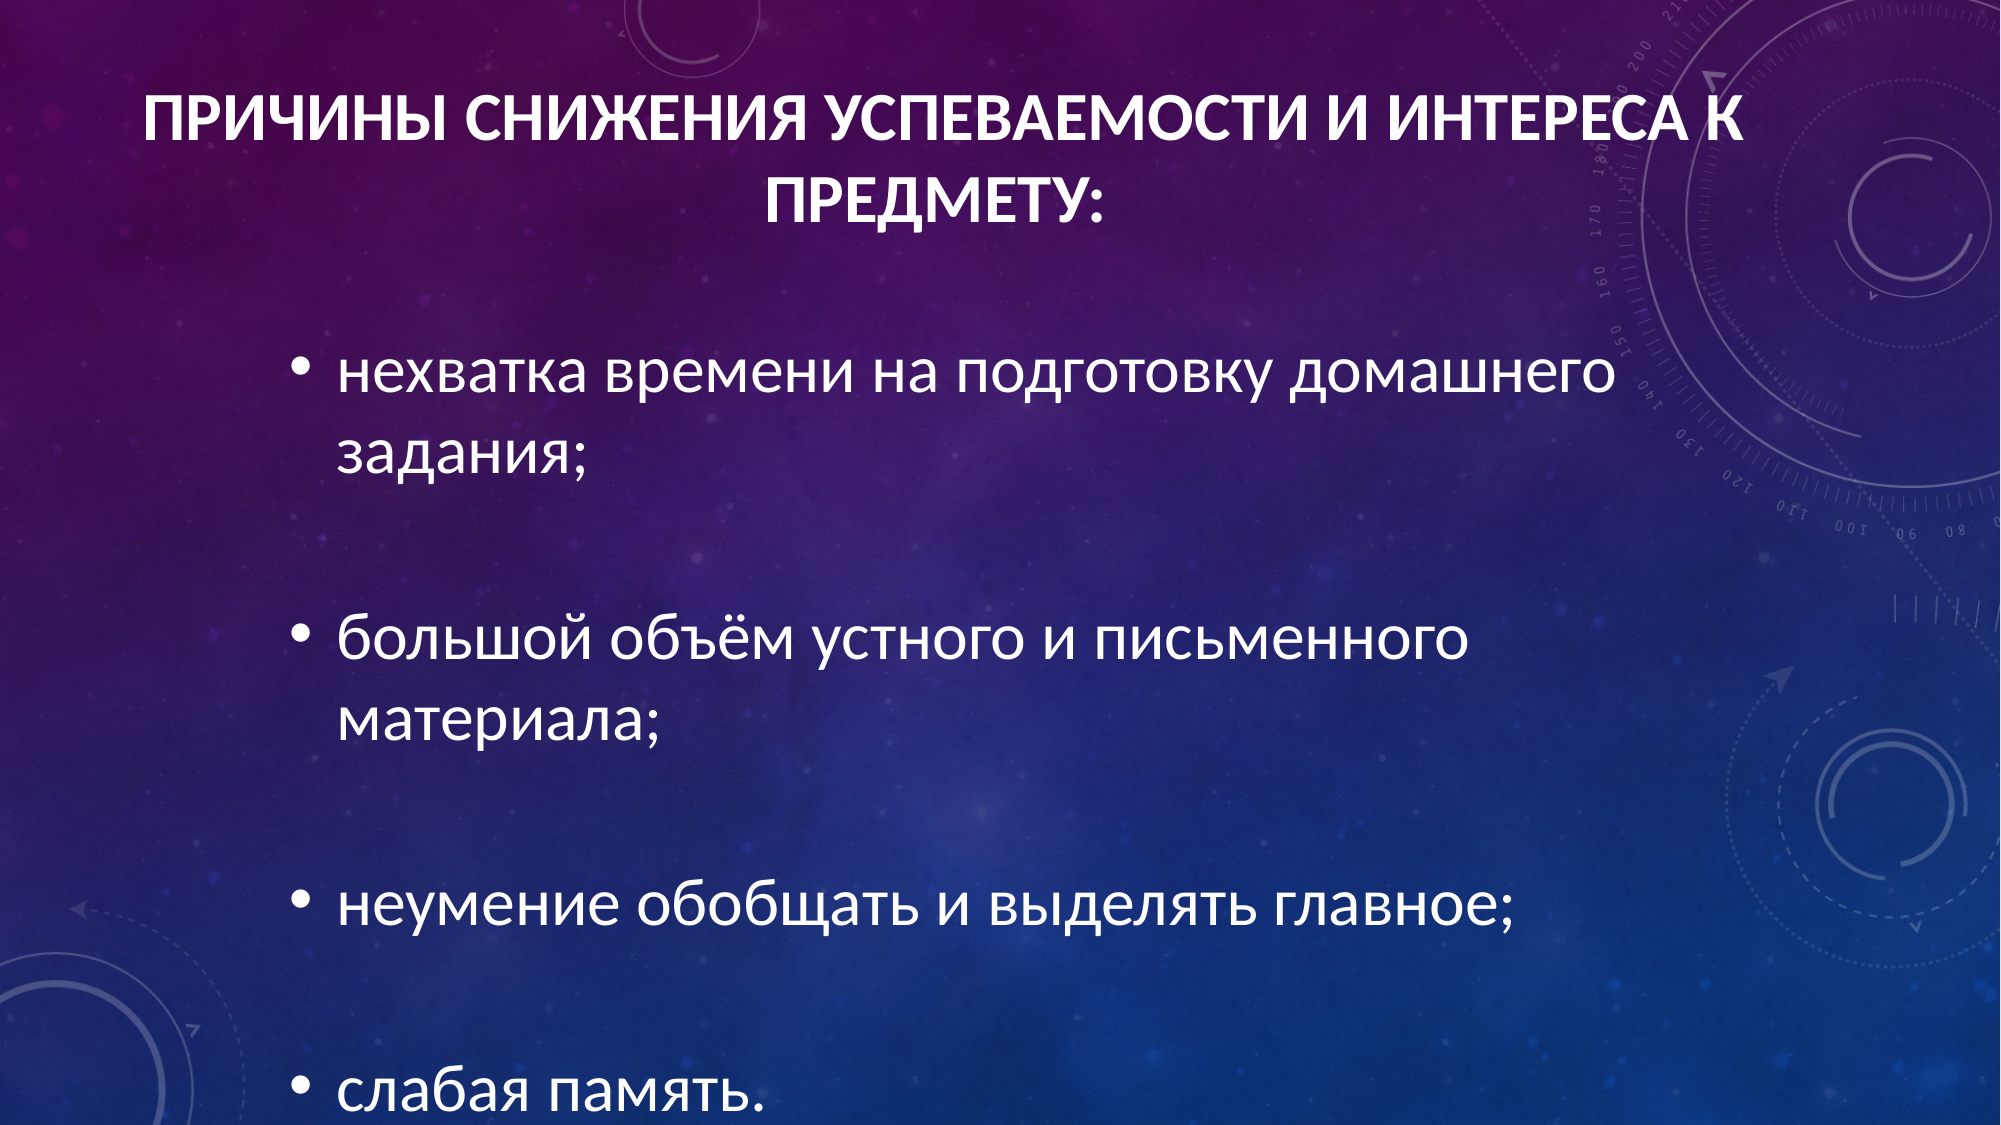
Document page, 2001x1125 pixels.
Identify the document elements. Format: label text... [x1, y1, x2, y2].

picture [0, 0, 2001, 1125]
list нехватка времени на подготовку домашнего задания; большой объём устного и письменного материала; неумение обобщать и выделять главное; слабая память. [274, 317, 1639, 1125]
title причинЫ снижения успеваемости и интереса к предмету: [112, 63, 1775, 245]
